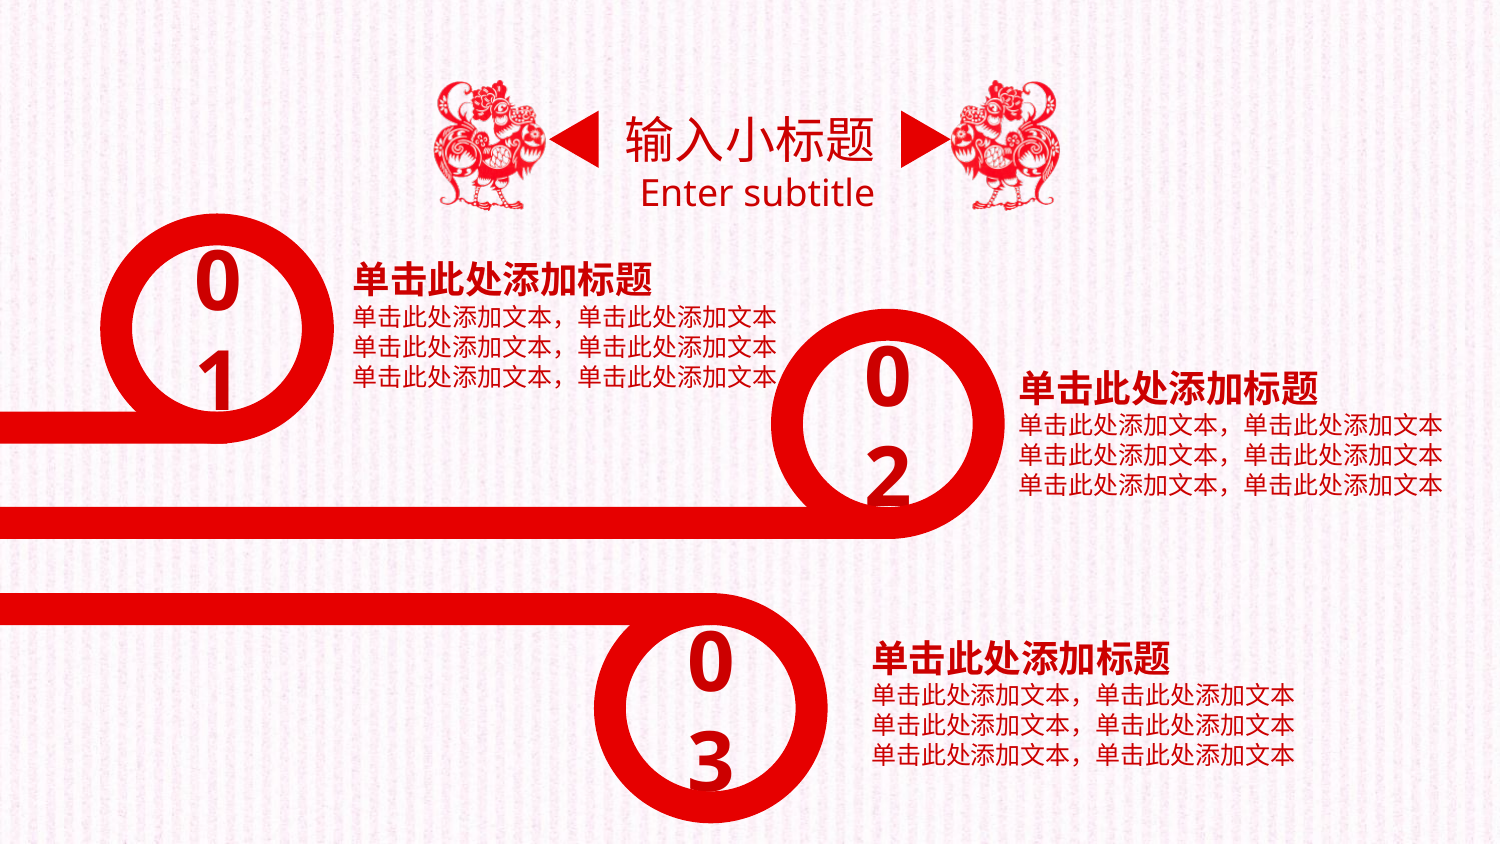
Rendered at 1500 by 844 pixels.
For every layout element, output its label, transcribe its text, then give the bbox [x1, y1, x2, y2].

text_box 单击此处添加标题 单击此处添加文本，单击此处添加文本 单击此处添加文本，单击此处添加文本 单击此处添加文本，单击此处添加文本 [856, 627, 1311, 777]
text_box [0, 505, 871, 541]
text_box Enter subtitle [624, 161, 891, 222]
text_box 01 [135, 248, 299, 409]
picture [0, 0, 1500, 844]
text_box 单击此处添加标题 单击此处添加文本，单击此处添加文本 单击此处添加文本，单击此处添加文本 单击此处添加文本，单击此处添加文本 [1003, 357, 1459, 507]
text_box 单击此处添加标题 单击此处添加文本，单击此处添加文本 单击此处添加文本，单击此处添加文本 单击此处添加文本，单击此处添加文本 [337, 248, 793, 399]
text_box [571, 108, 601, 170]
text_box 输入小标题 [610, 101, 890, 177]
text_box [591, 590, 830, 826]
text_box 03 [628, 628, 793, 789]
text_box 02 [805, 343, 970, 504]
text_box [768, 306, 1003, 542]
text_box [899, 108, 925, 170]
text_box [0, 591, 695, 627]
text_box [98, 211, 336, 446]
text_box [0, 410, 203, 446]
